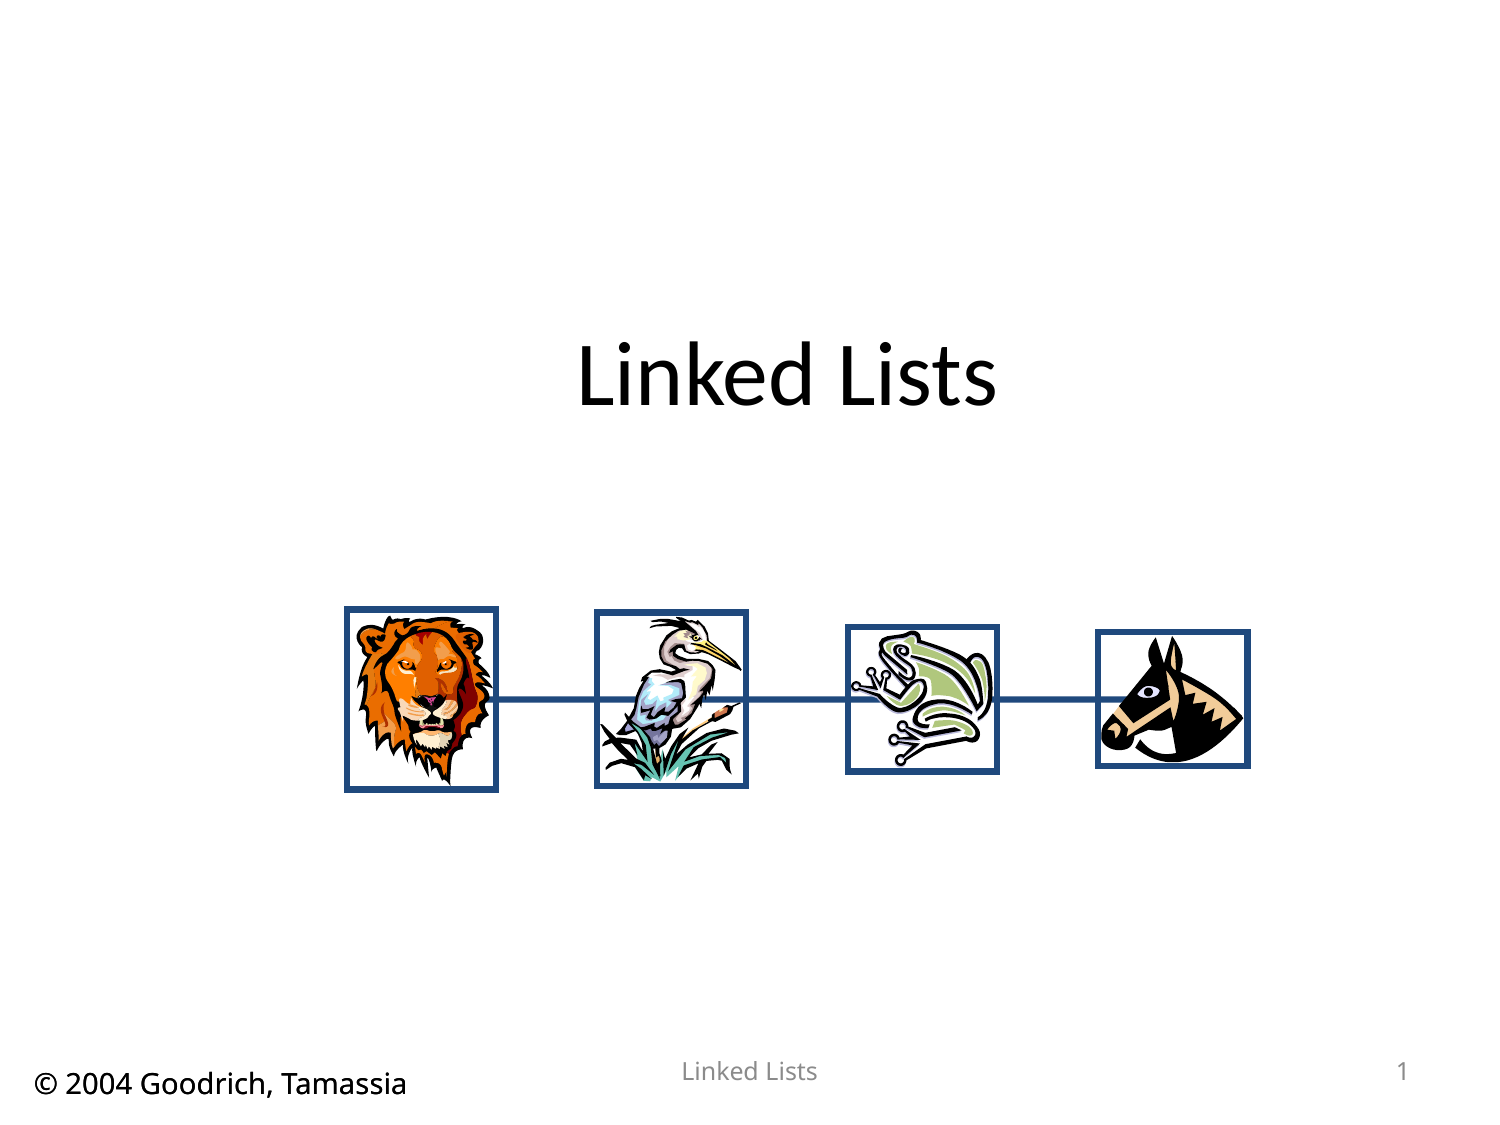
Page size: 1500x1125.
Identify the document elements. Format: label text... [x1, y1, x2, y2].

slide_number 1 [1074, 1042, 1425, 1103]
picture [1101, 635, 1245, 764]
picture [599, 615, 744, 784]
footer Linked Lists [512, 1042, 988, 1103]
picture [850, 629, 994, 769]
title Linked Lists [150, 275, 1425, 463]
picture [349, 612, 494, 787]
